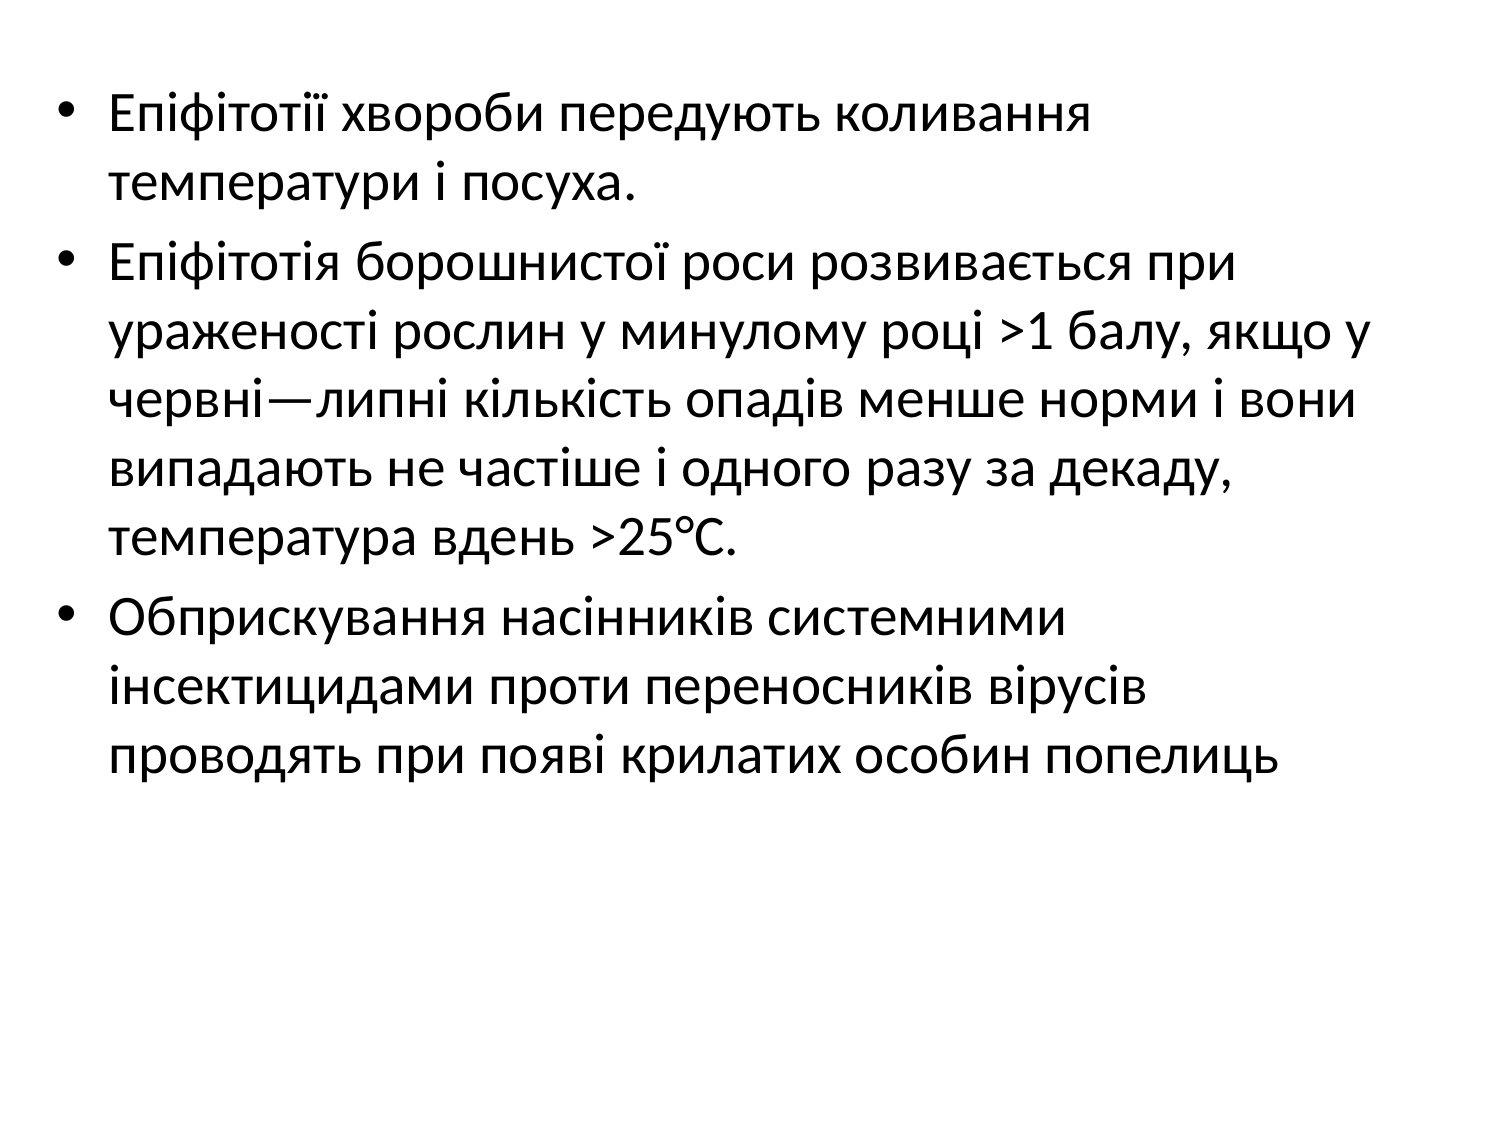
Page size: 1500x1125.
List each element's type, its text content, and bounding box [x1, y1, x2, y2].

list Епіфітотії хвороби передують коливання температури і посуха. Епіфітотія борошнистої роси розвивається при ураженості рослин у минулому році >1 балу, якщо у червні—липні кількість опадів менше норми і вони випадають не частіше і одного разу за декаду, температура вдень >25°С. Обприскування насінників системними інсектицидами проти переносників вірусів проводять при появі крилатих особин попелиць [41, 66, 1392, 809]
